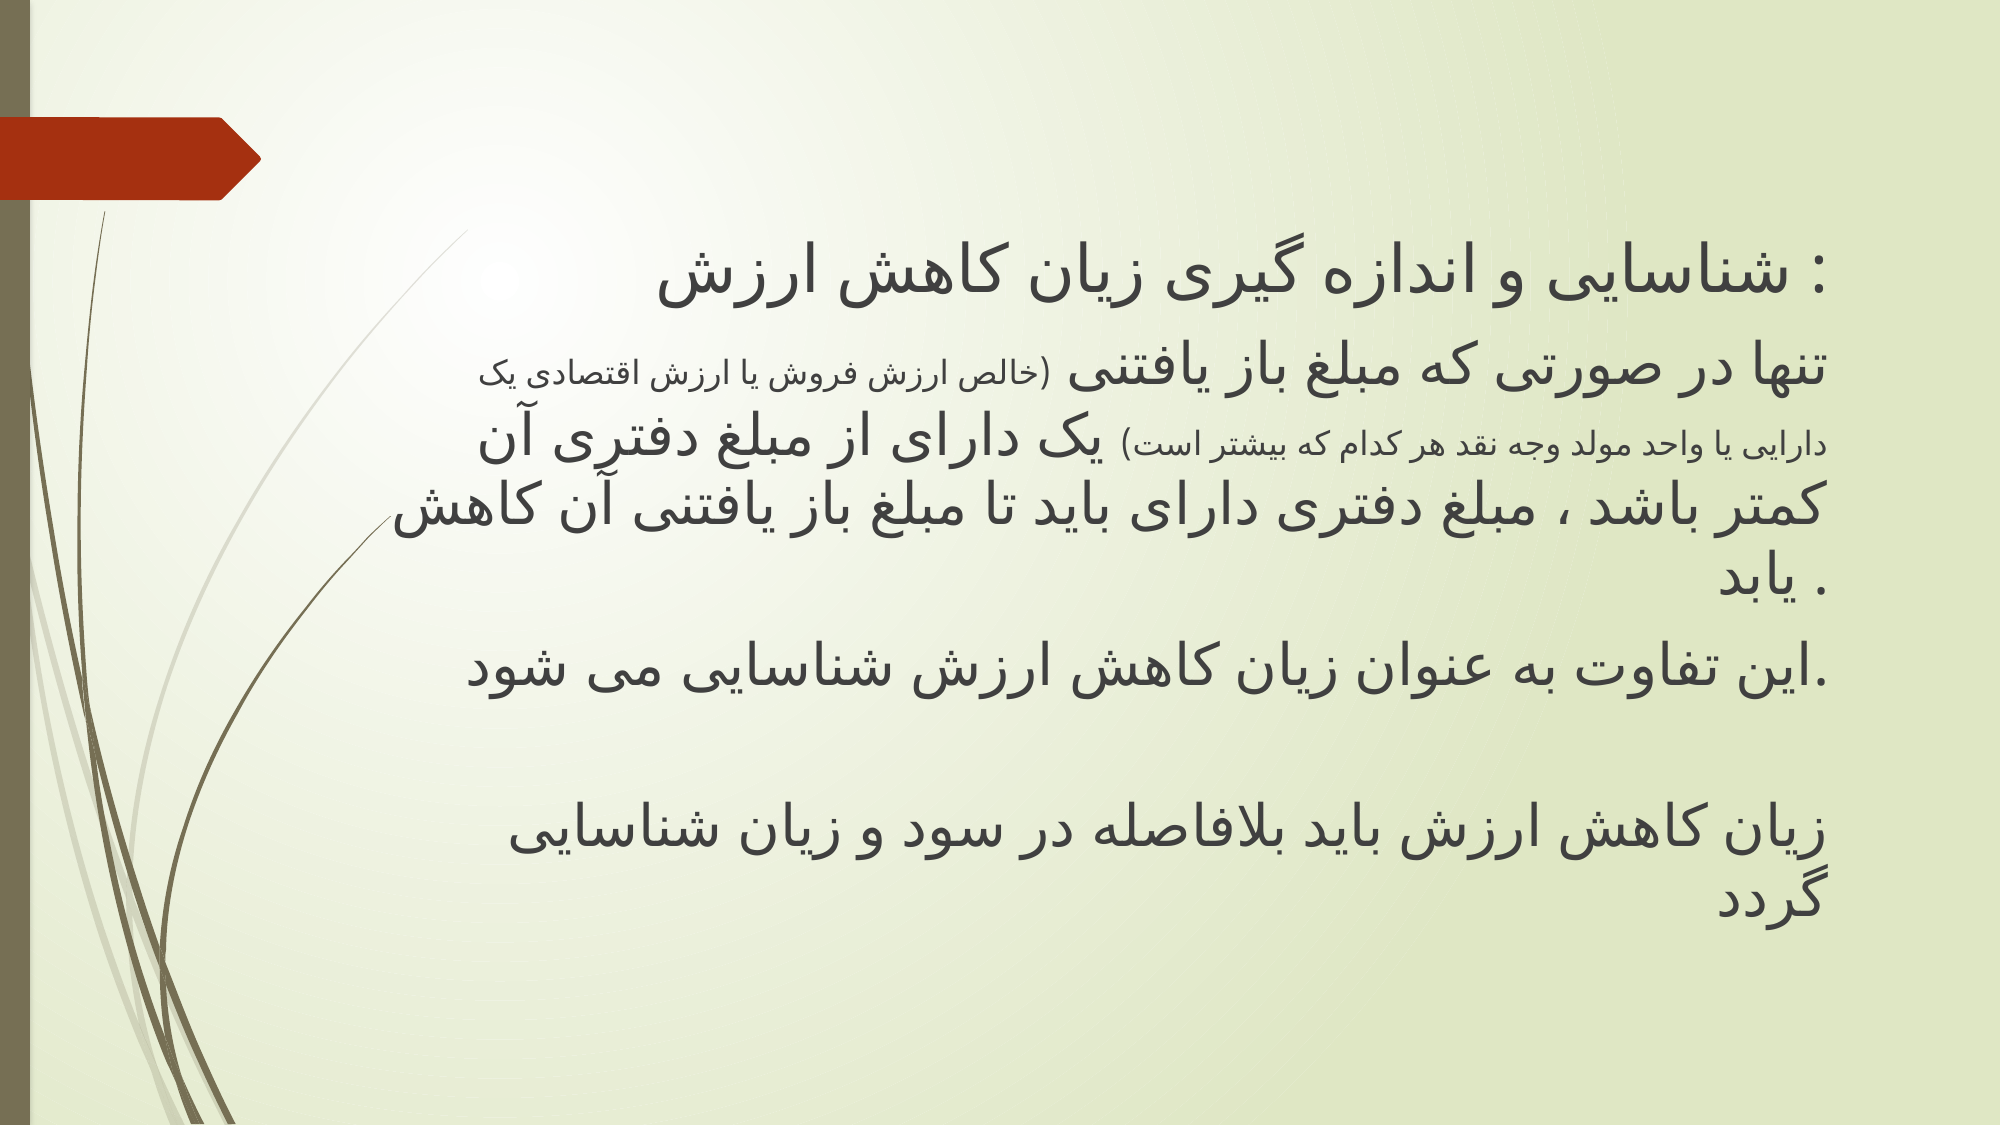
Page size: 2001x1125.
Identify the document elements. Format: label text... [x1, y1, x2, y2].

list شناسایی و اندازه گیری زیان کاهش ارزش : تنها در صورتی که مبلغ باز یافتنی (خالص ارزش فروش یا ارزش اقتصادی یک دارایی یا واحد مولد وجه نقد هر کدام که بیشتر است) یک دارای از مبلغ دفتری آن کمتر باشد ، مبلغ دفتری دارای باید تا مبلغ باز یافتنی آن کاهش یابد . این تفاوت به عنوان زیان کاهش ارزش شناسایی می شود. زیان کاهش ارزش باید بلافاصله در سود و زیان شناسایی گردد [368, 218, 1844, 1091]
